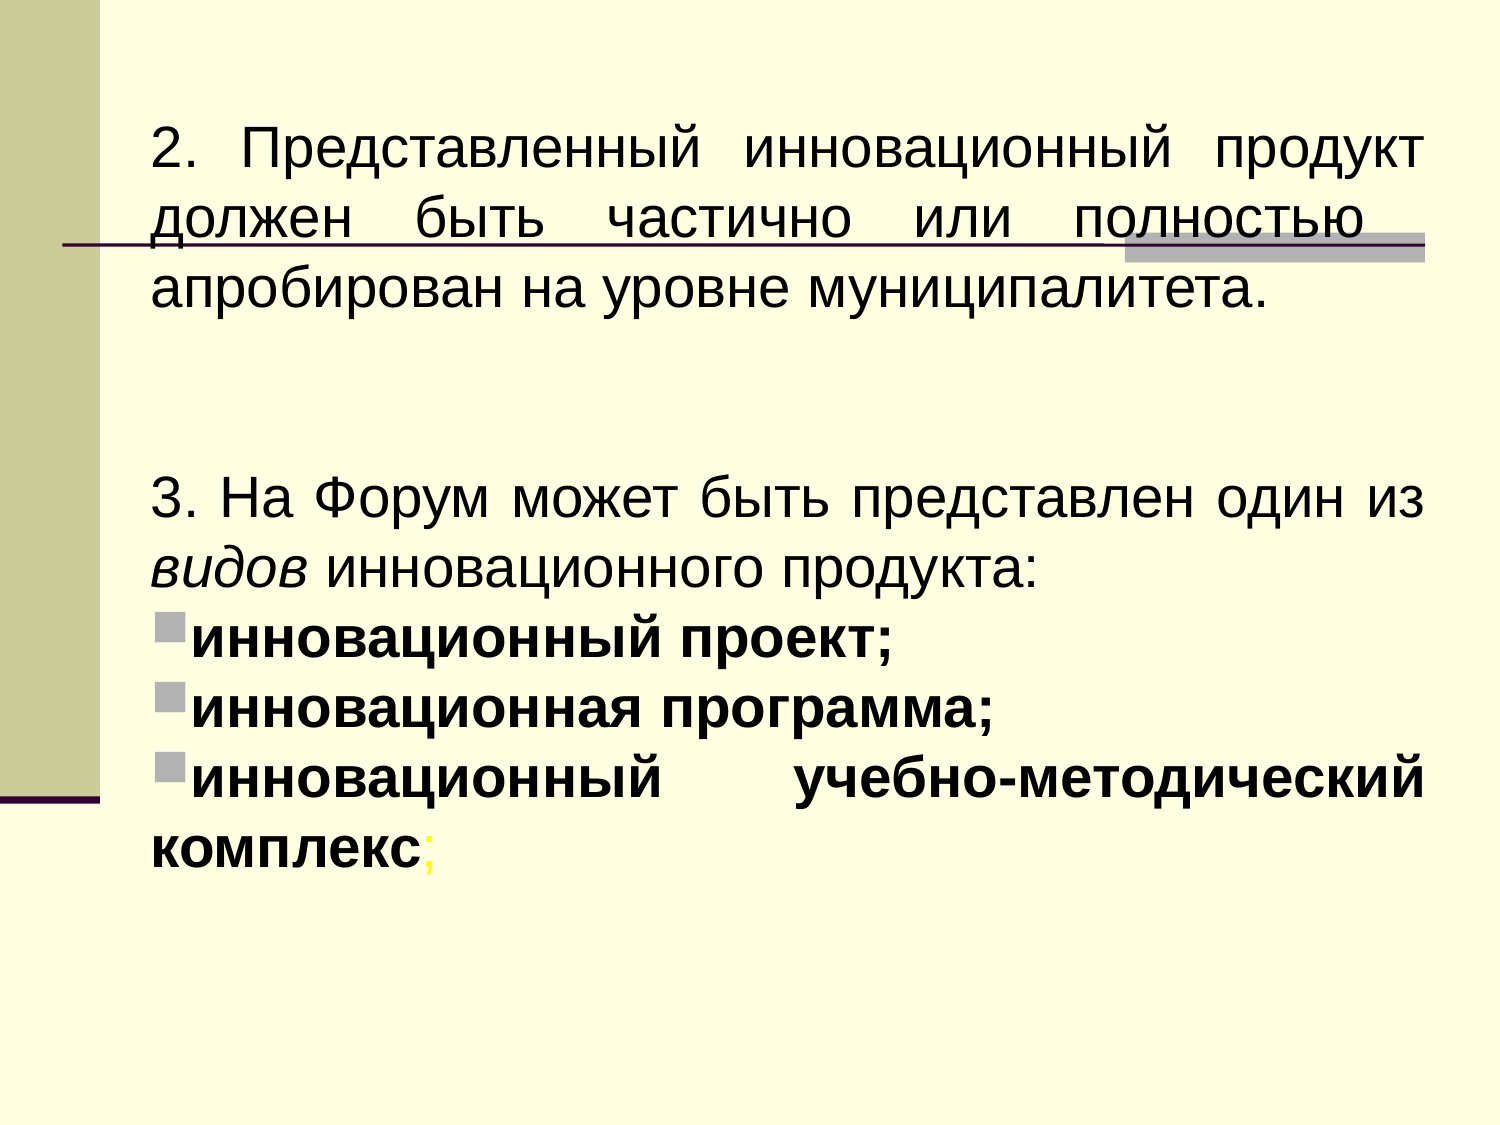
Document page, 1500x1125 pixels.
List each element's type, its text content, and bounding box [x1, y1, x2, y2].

list 2. Представленный инновационный продукт должен быть частично или полностью апробирован на уровне муниципалитета. 3. На Форум может быть представлен один из видов инновационного продукта: инновационный проект; инновационная программа; инновационный учебно-методический комплекс; [135, 101, 1442, 1041]
